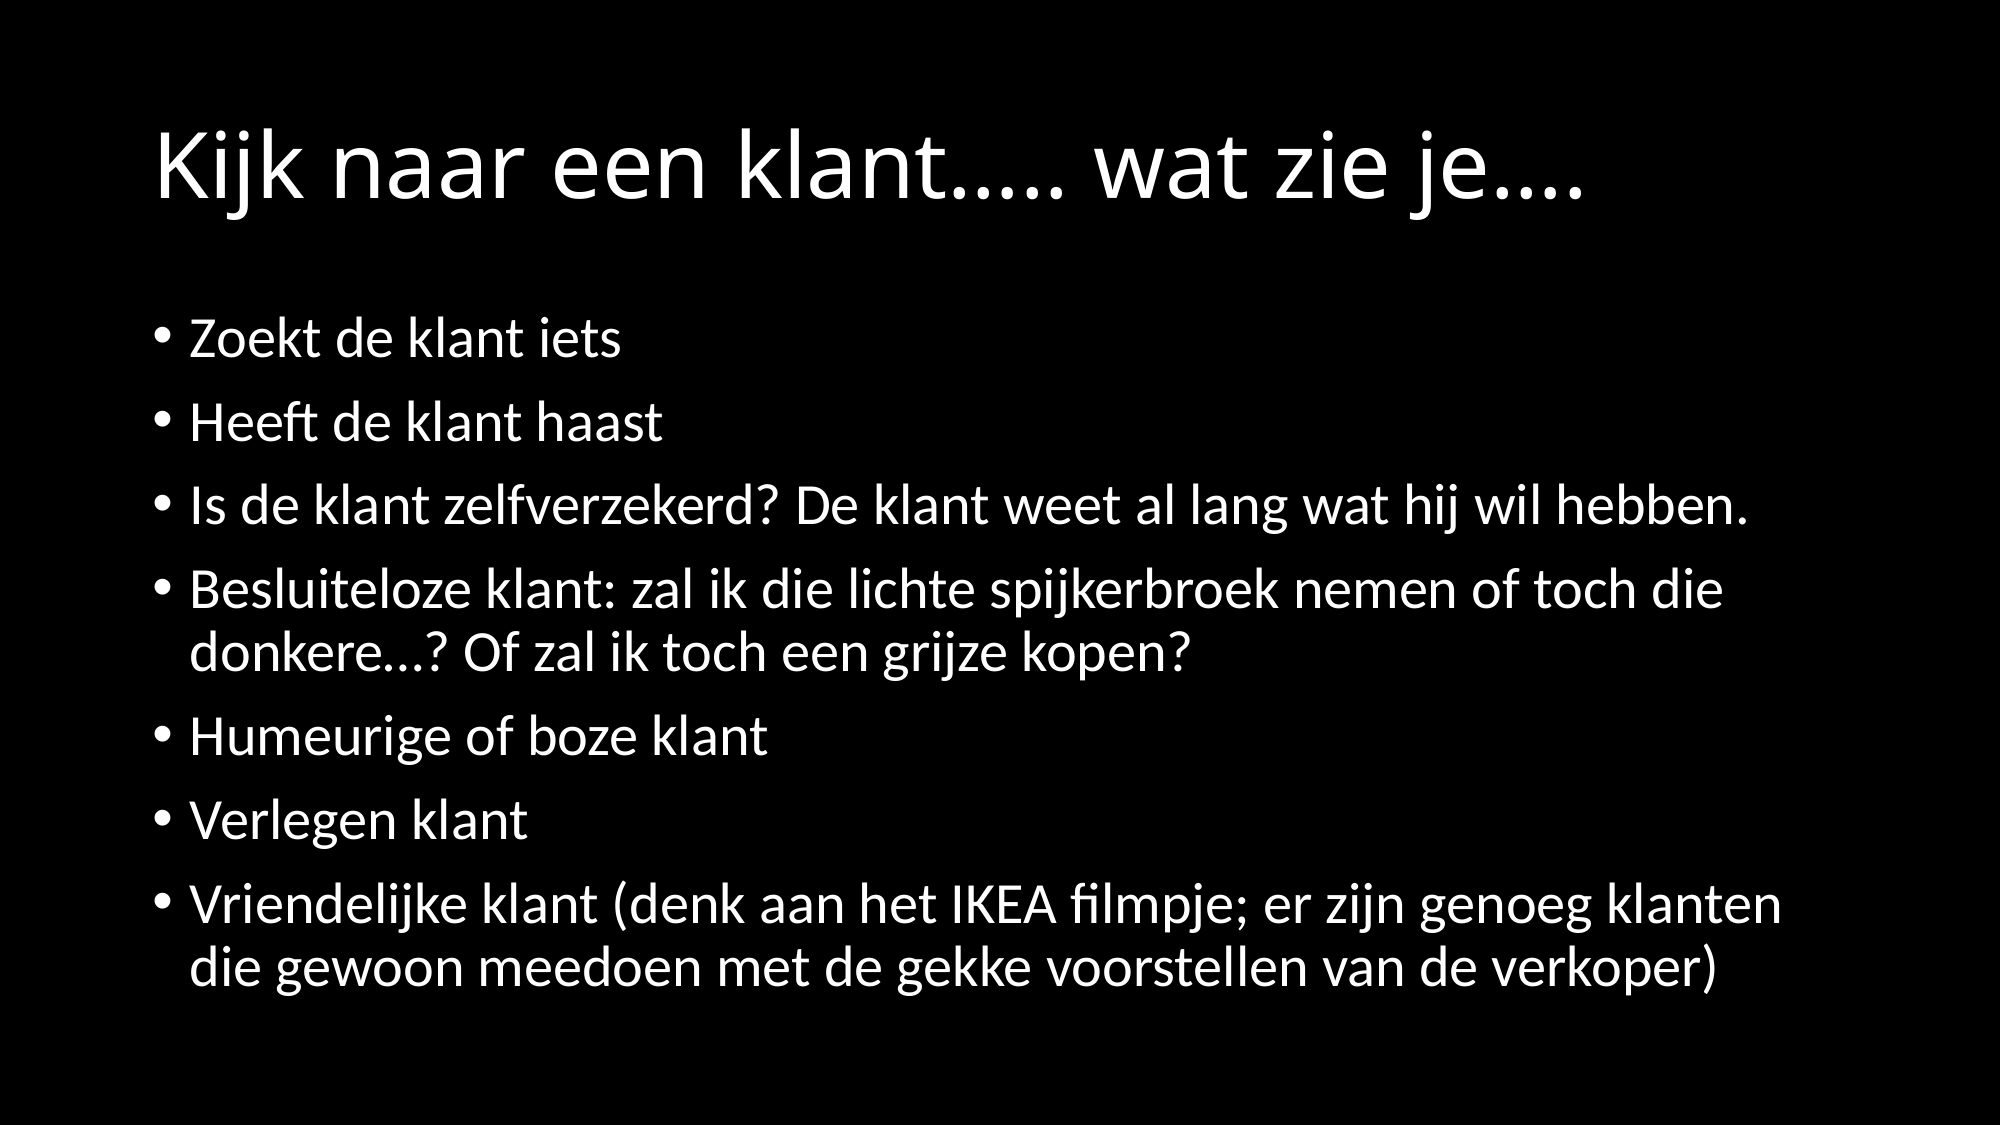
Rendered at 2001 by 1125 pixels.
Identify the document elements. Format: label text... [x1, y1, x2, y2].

list Zoekt de klant iets Heeft de klant haast Is de klant zelfverzekerd? De klant weet al lang wat hij wil hebben. Besluiteloze klant: zal ik die lichte spijkerbroek nemen of toch die donkere…? Of zal ik toch een grijze kopen? Humeurige of boze klant Verlegen klant Vriendelijke klant (denk aan het IKEA filmpje; er zijn genoeg klanten die gewoon meedoen met de gekke voorstellen van de verkoper) [137, 299, 1863, 1014]
title Kijk naar een klant….. wat zie je…. [137, 59, 1863, 278]
